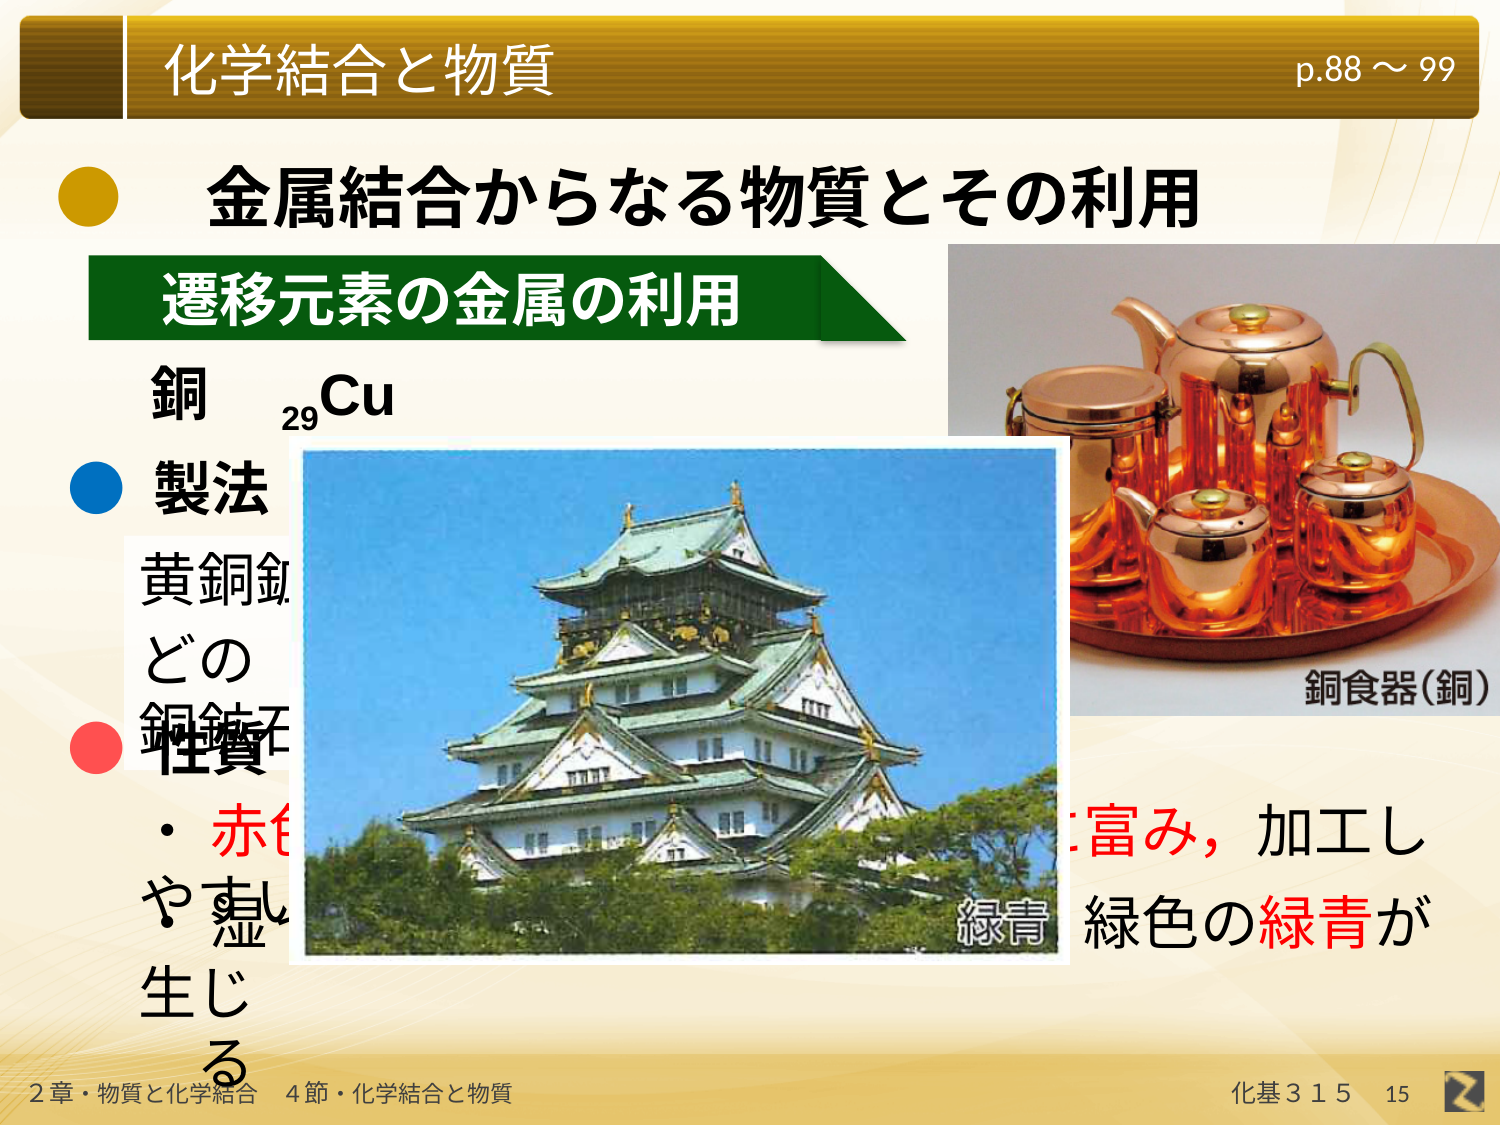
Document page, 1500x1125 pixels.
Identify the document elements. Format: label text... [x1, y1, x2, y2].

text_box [88, 255, 907, 342]
text_box 銅 29Cu [135, 350, 691, 444]
text_box 黄銅鉱（主成分CuFeS2）などの 銅鉱石を還元して得られる [124, 535, 283, 704]
text_box ・ 赤色の光沢をもち，展性・延性に富み，加工しやすい [123, 786, 283, 878]
text_box ・ 湿った空気中で徐々に酸化され，緑色の緑青が生じ る [123, 878, 1483, 1104]
picture [0, 0, 1500, 1125]
slide_number 15 [1358, 1070, 1437, 1118]
text_box ● 製法 [53, 444, 283, 529]
text_box ・ 赤色の光沢をもち，展性・延性に富み，加工しやすい [1074, 786, 1483, 878]
text_box ● 金属結合からなる物質とその利用 [41, 148, 1294, 244]
text_box ● 性質 [53, 704, 283, 789]
